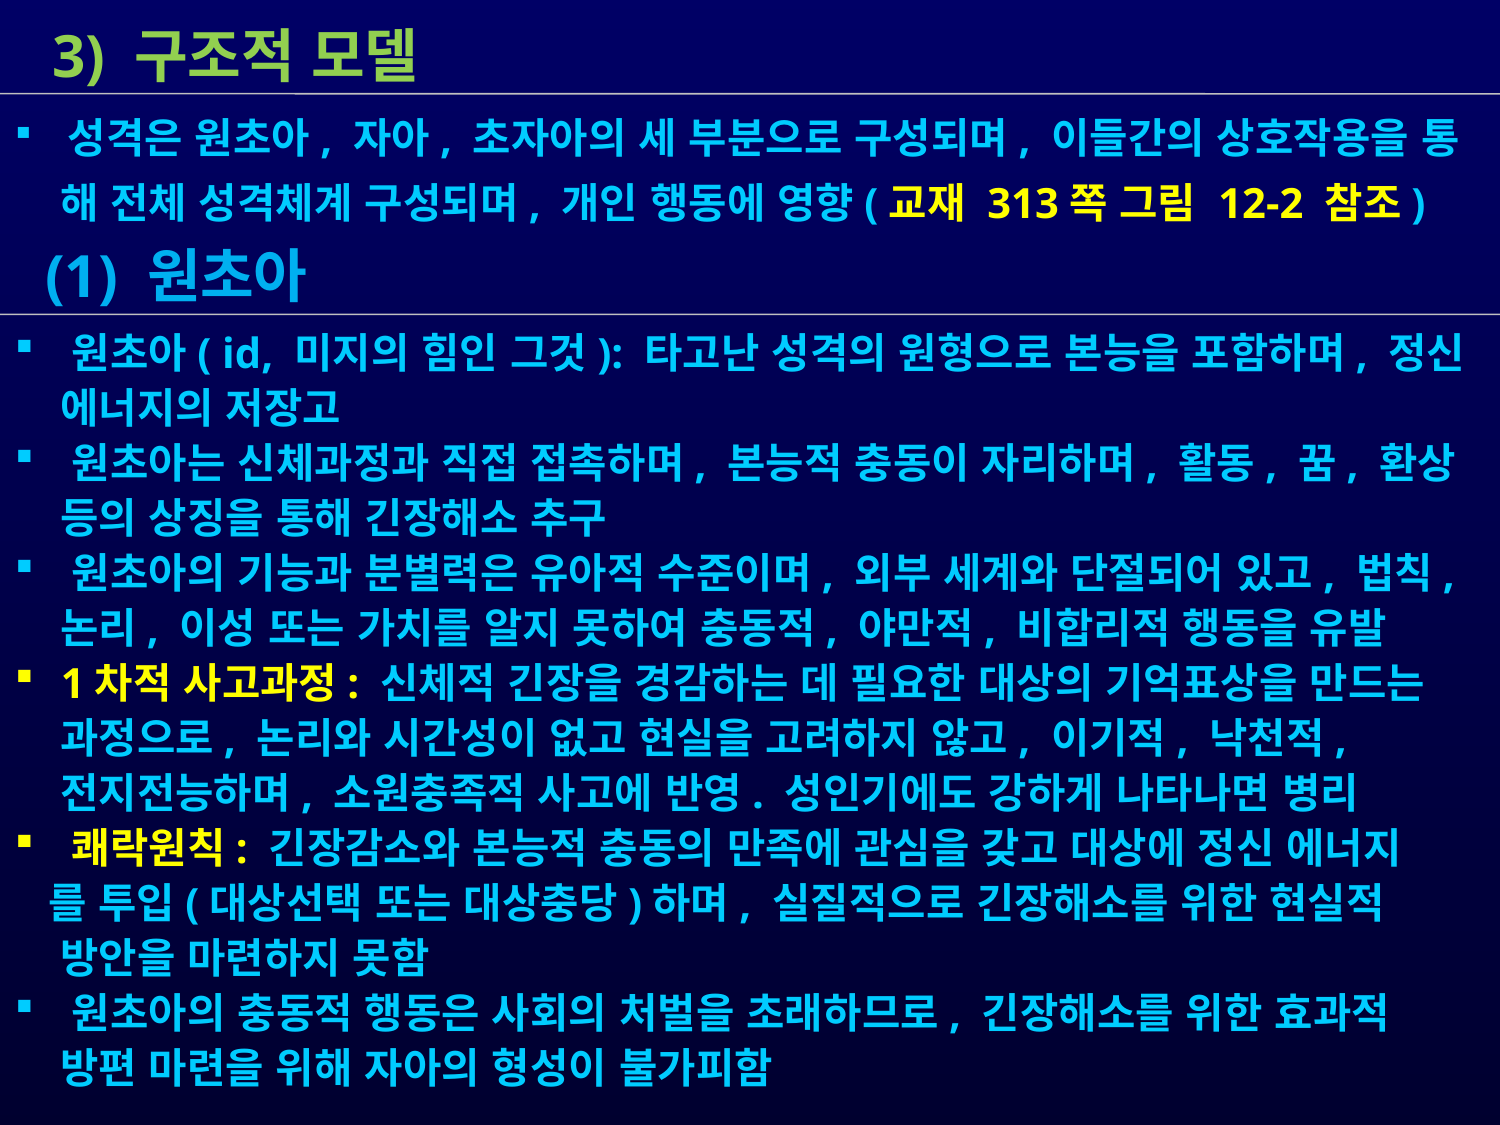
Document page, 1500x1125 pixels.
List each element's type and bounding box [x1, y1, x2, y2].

text_box [0, 11, 1500, 1101]
